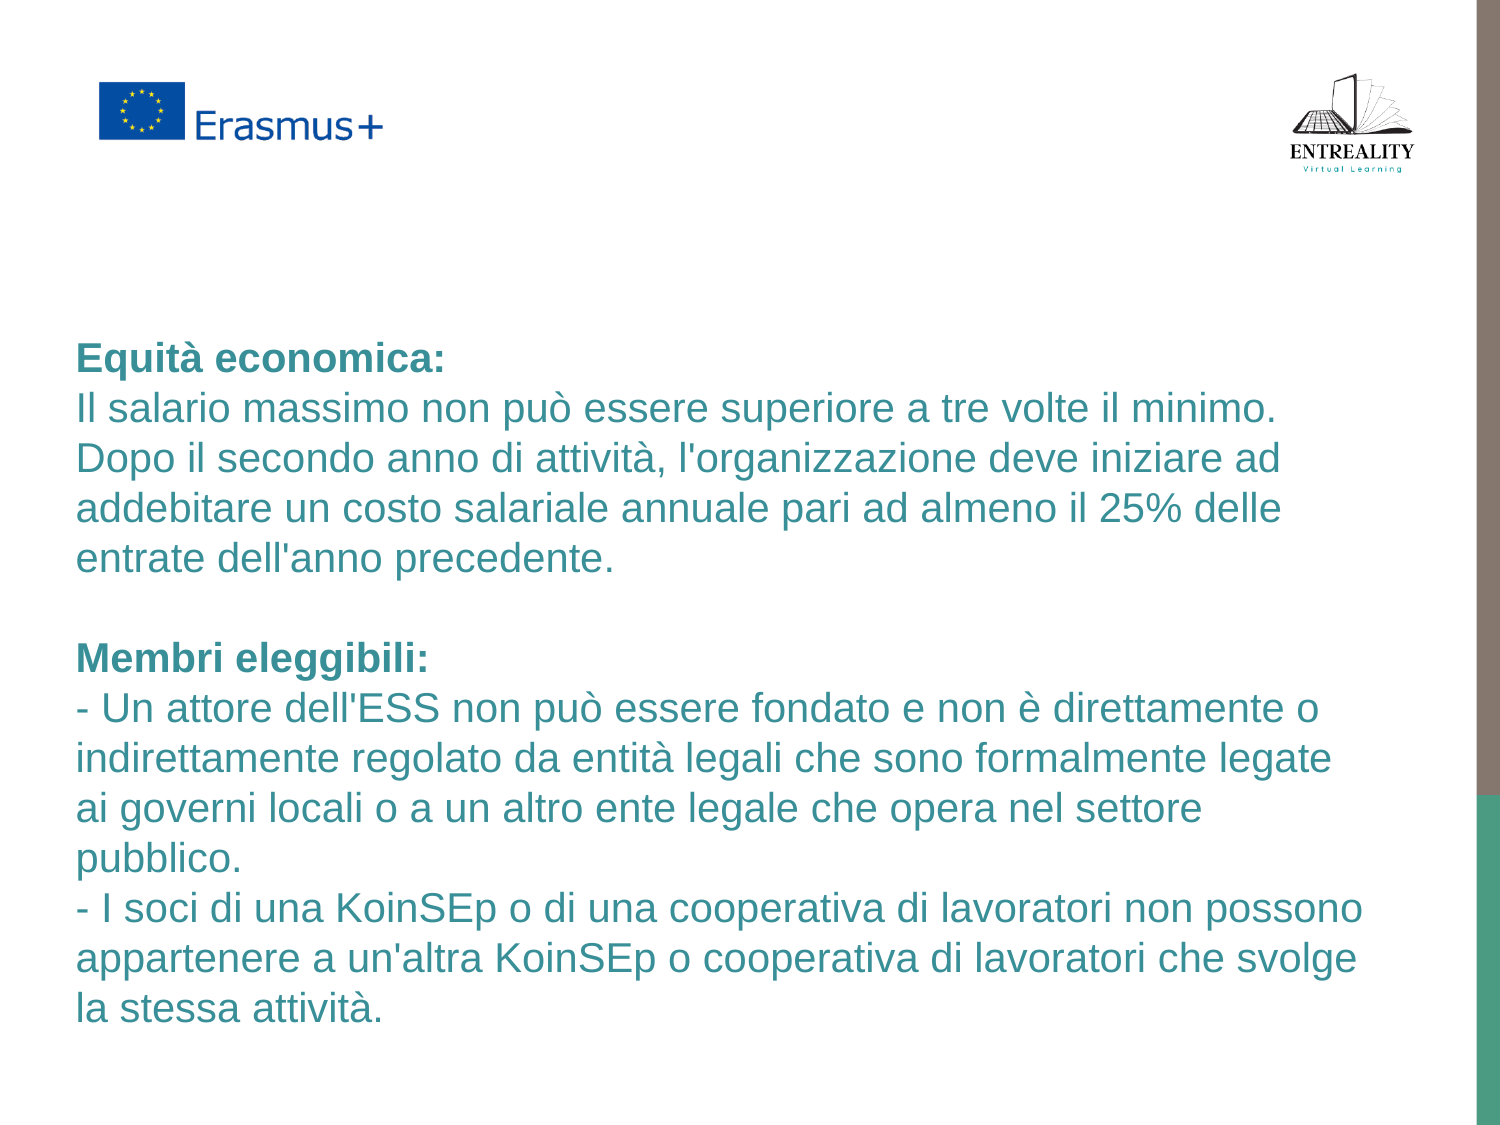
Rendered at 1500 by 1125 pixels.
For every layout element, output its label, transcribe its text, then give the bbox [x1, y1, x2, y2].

subtitle [105, 656, 1301, 751]
title Equità economica: Il salario massimo non può essere superiore a tre volte il minimo. Dopo il secondo anno di attività, l'organizzazione deve iniziare ad addebitare un costo salariale annuale pari ad almeno il 25% delle entrate dell'anno precedente. Membri eleggibili: - Un attore dell'ESS non può essere fondato e non è direttamente o indirettamente regolato da entità legali che sono formalmente legate ai governi locali o a un altro ente legale che opera nel settore pubblico. - I soci di una KoinSEp o di una cooperativa di lavoratori non possono appartenere a un'altra KoinSEp o cooperativa di lavoratori che svolge la stessa attività. [60, 382, 1385, 1010]
picture [81, 64, 399, 156]
picture [1246, 17, 1458, 229]
